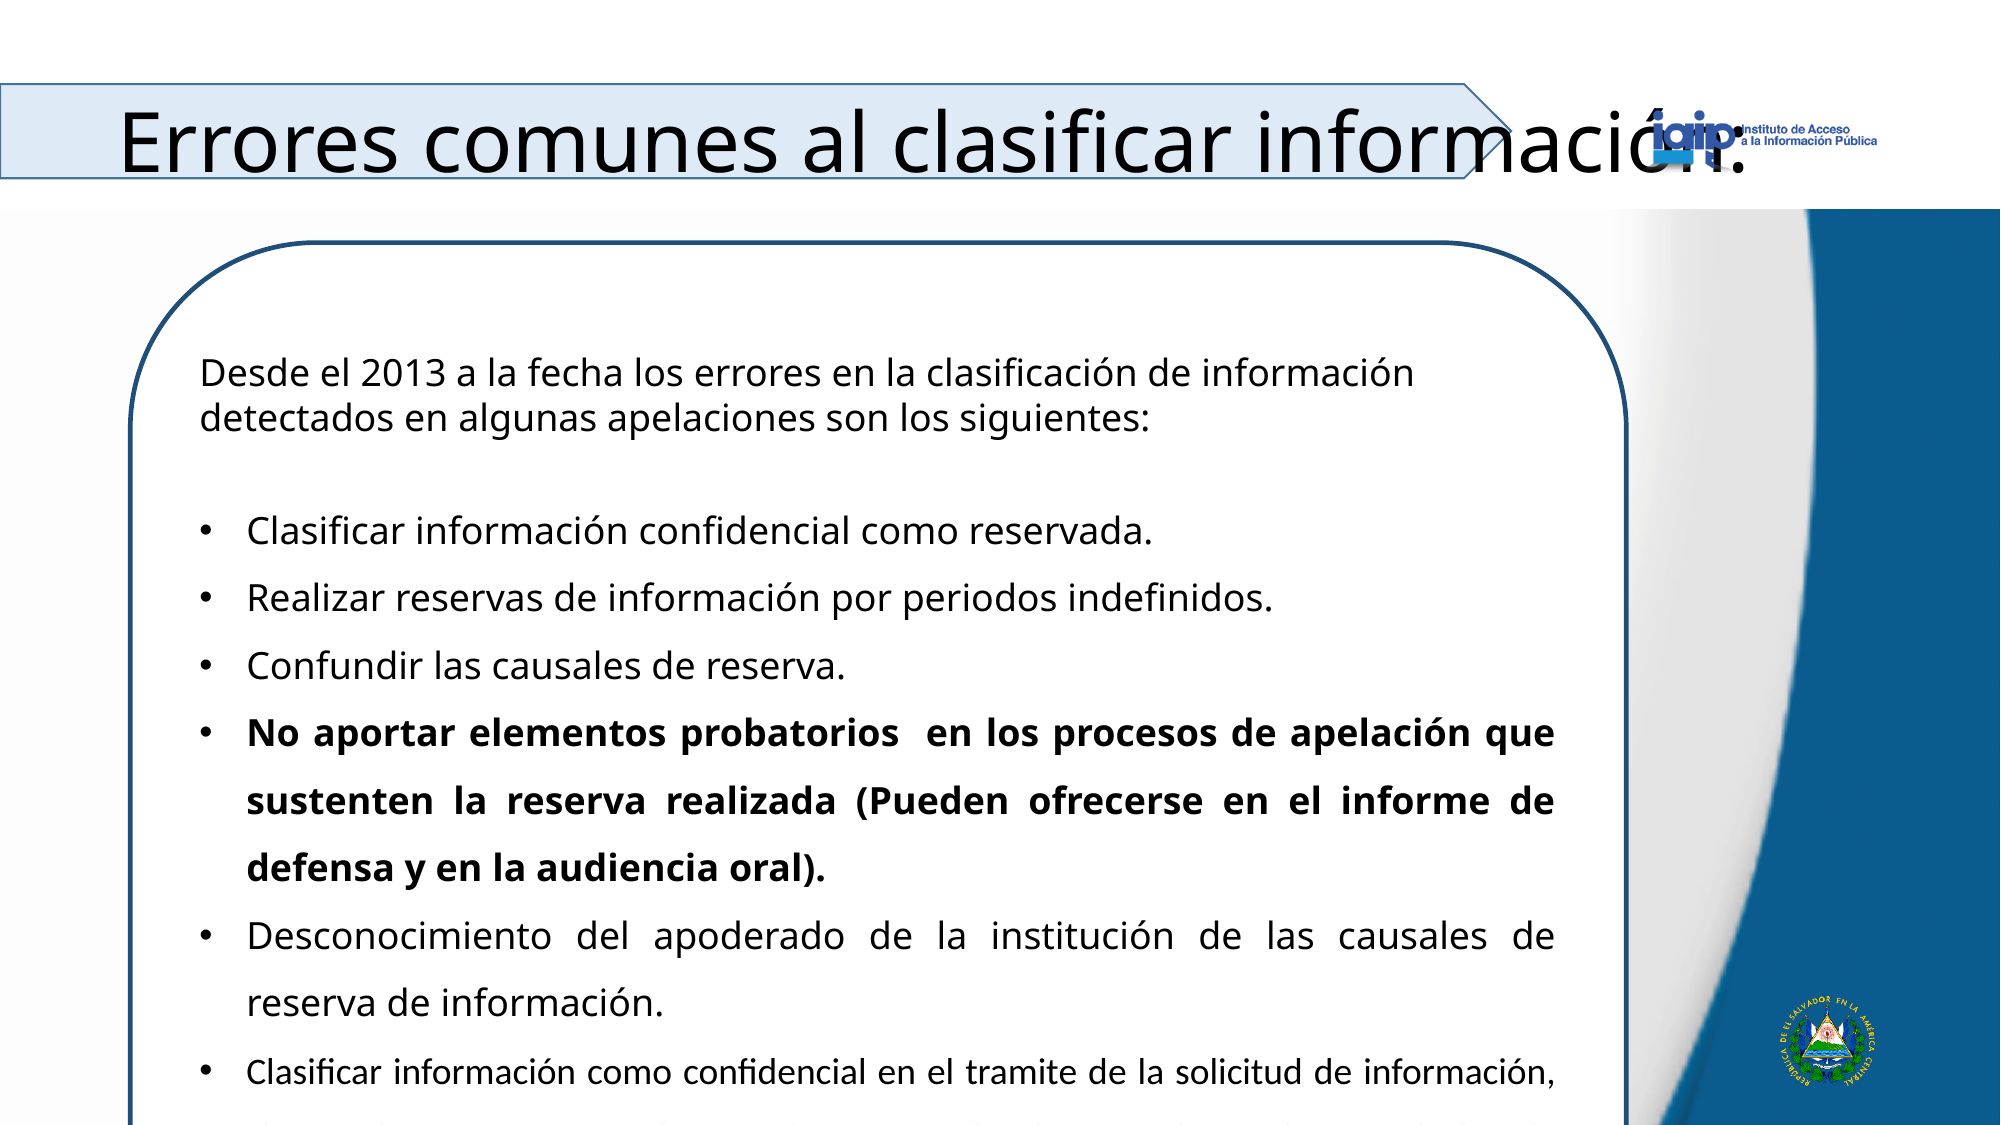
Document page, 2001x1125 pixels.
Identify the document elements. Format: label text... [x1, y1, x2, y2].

picture [0, 209, 2000, 1125]
text_box Errores comunes al clasificar información: [102, 37, 1828, 209]
text_box [0, 83, 102, 180]
picture [1623, 93, 1892, 181]
